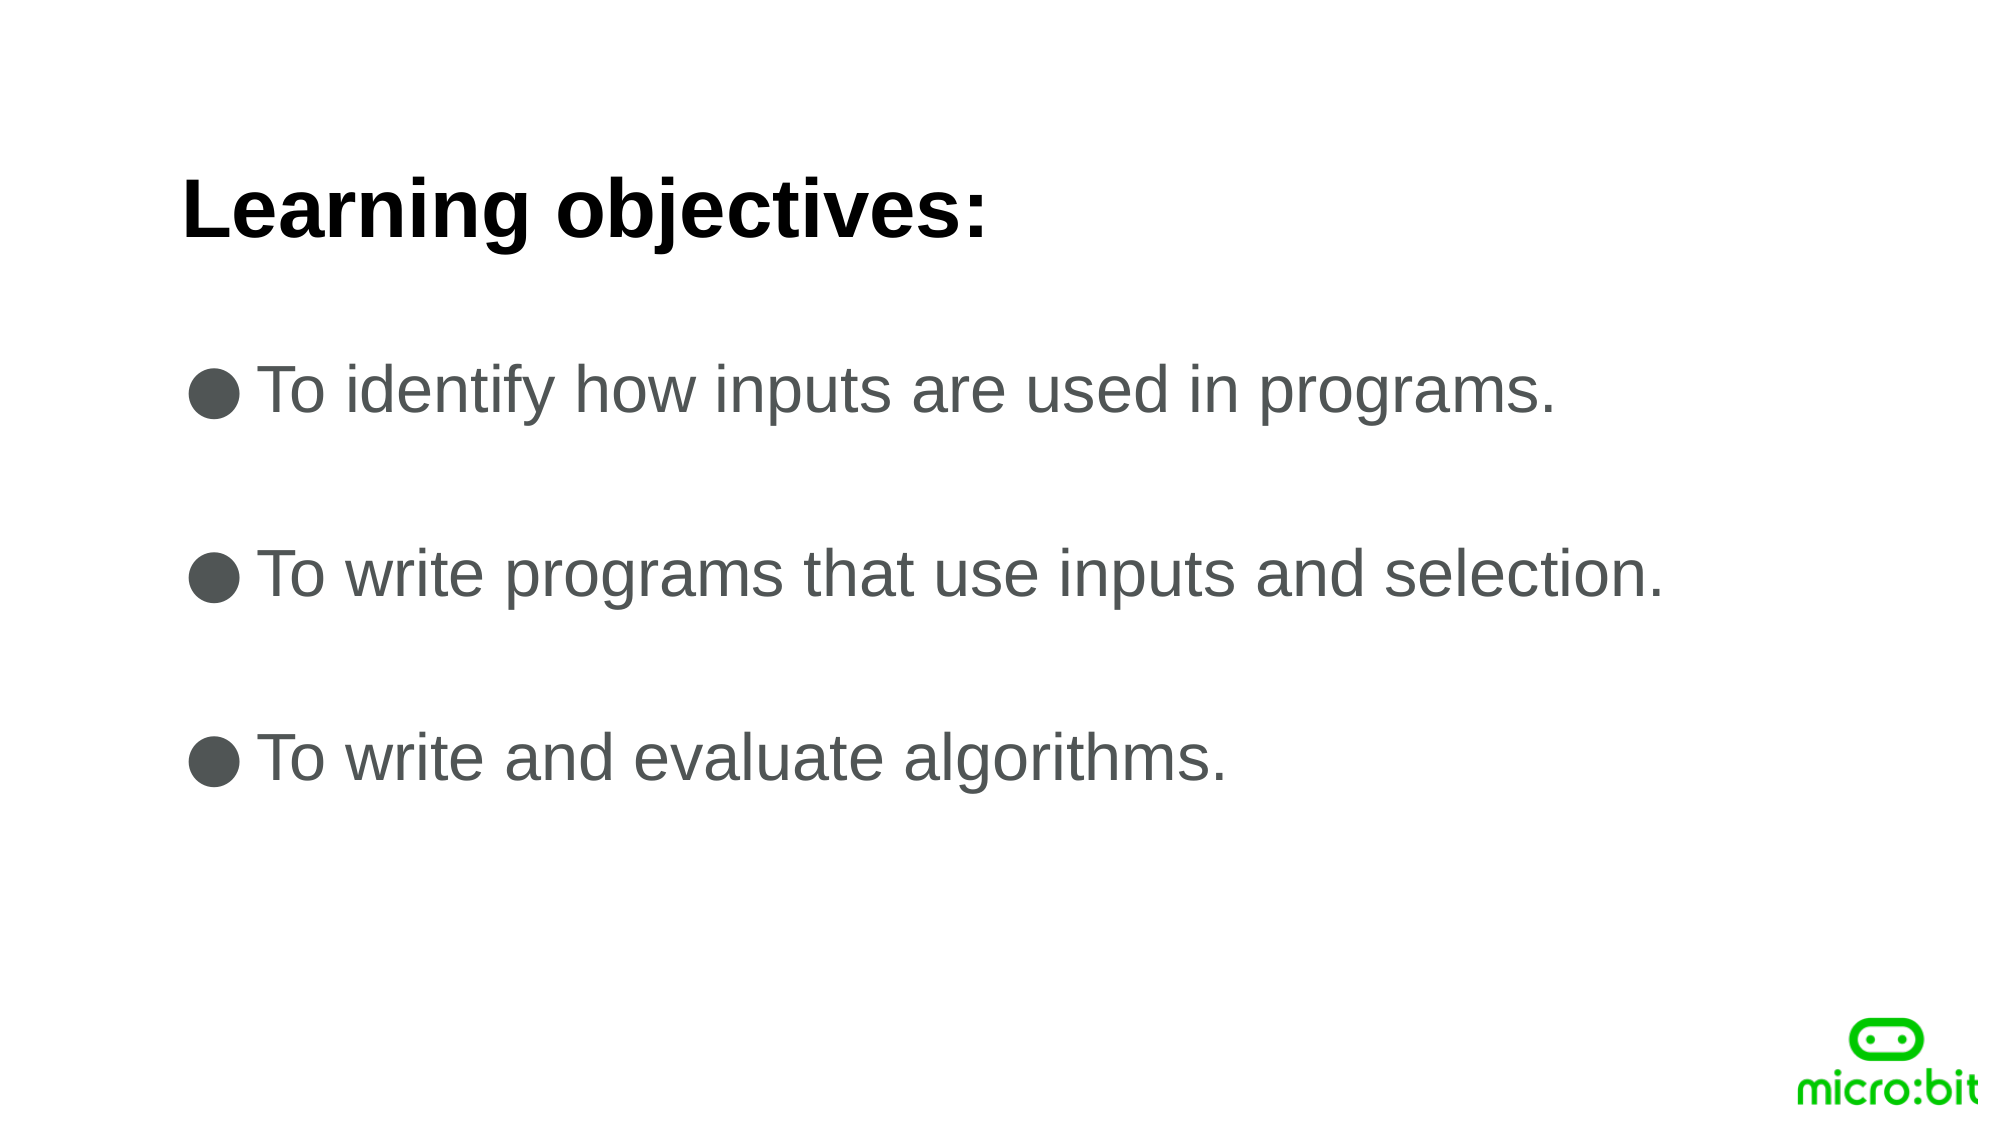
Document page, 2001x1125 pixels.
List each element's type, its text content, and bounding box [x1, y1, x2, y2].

picture [1797, 1017, 1978, 1106]
text_box Learning objectives: To identify how inputs are used in programs. To write programs that use inputs and selection. To write and evaluate algorithms. [166, 60, 1918, 884]
